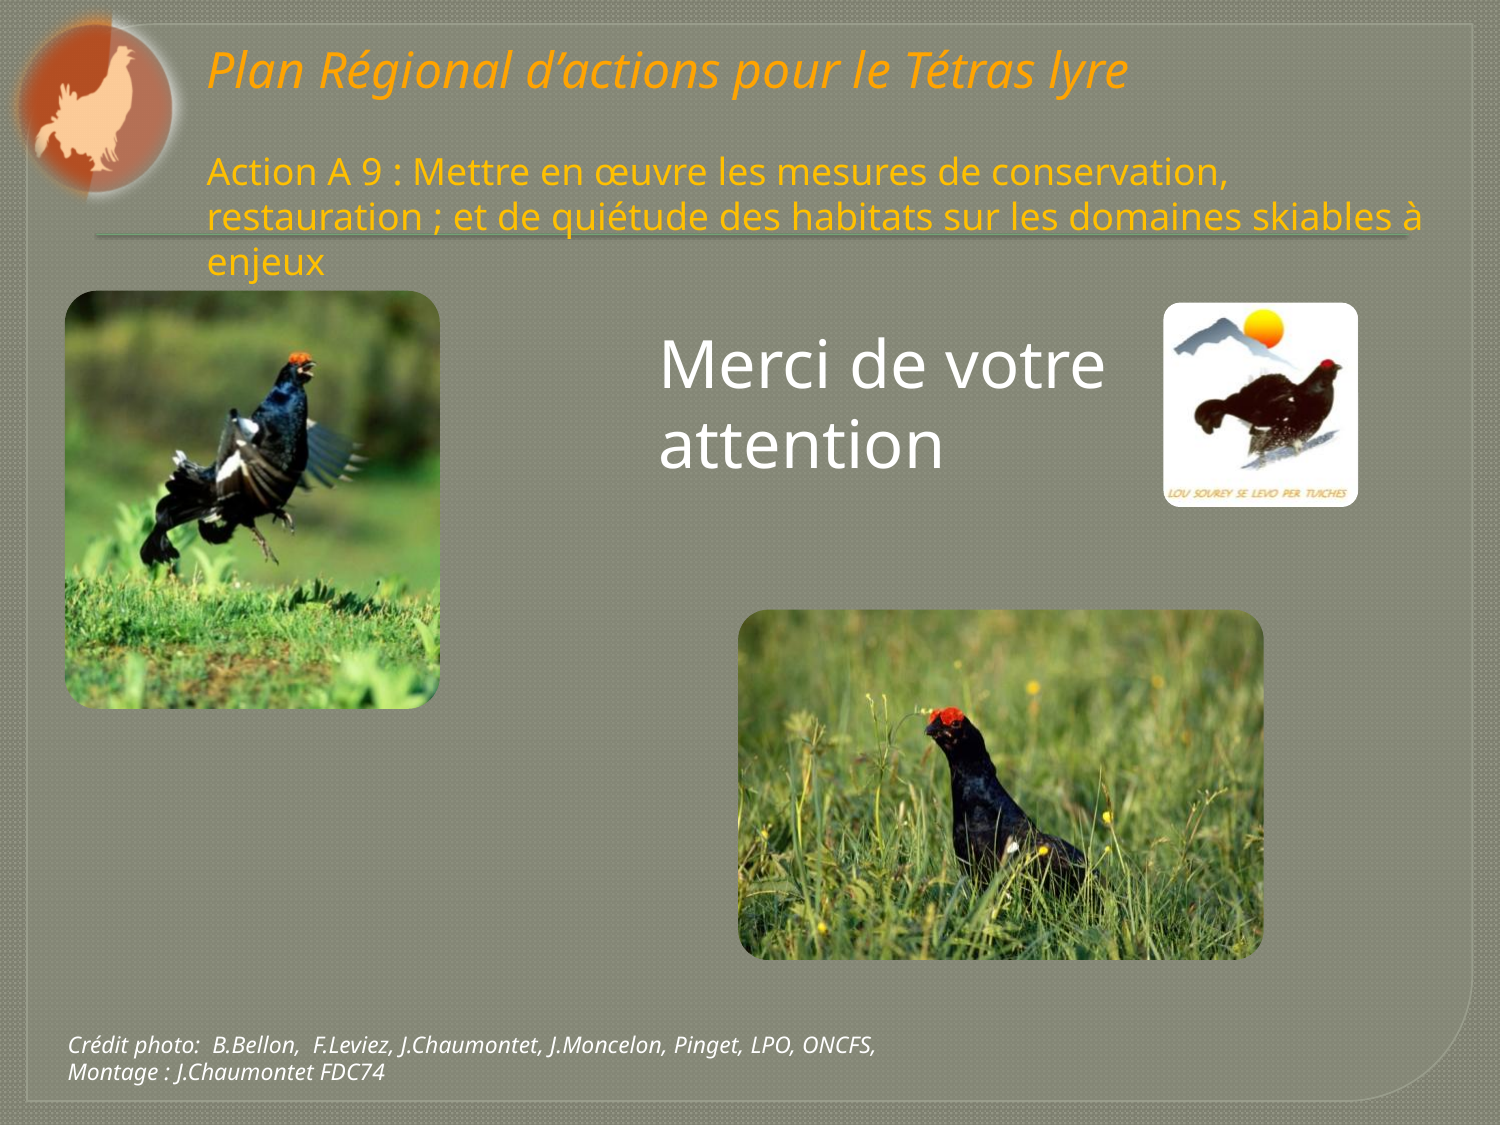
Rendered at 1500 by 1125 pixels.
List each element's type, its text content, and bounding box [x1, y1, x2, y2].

text_box Crédit photo: B.Bellon, F.Leviez, J.Chaumontet, J.Moncelon, Pinget, LPO, ONCFS, Montage : J.Chaumontet FDC74 [53, 1023, 987, 1093]
picture [1163, 302, 1359, 508]
picture [0, 0, 196, 213]
text_box Merci de votre attention [643, 314, 1156, 490]
picture [737, 609, 1264, 961]
title Plan Régional d’actions pour le Tétras lyre Action A 9 : Mettre en œuvre les mesures de conservation, restauration ; et de quiétude des habitats sur les domaines skiables à enjeux [199, 30, 1459, 220]
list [64, 290, 441, 710]
